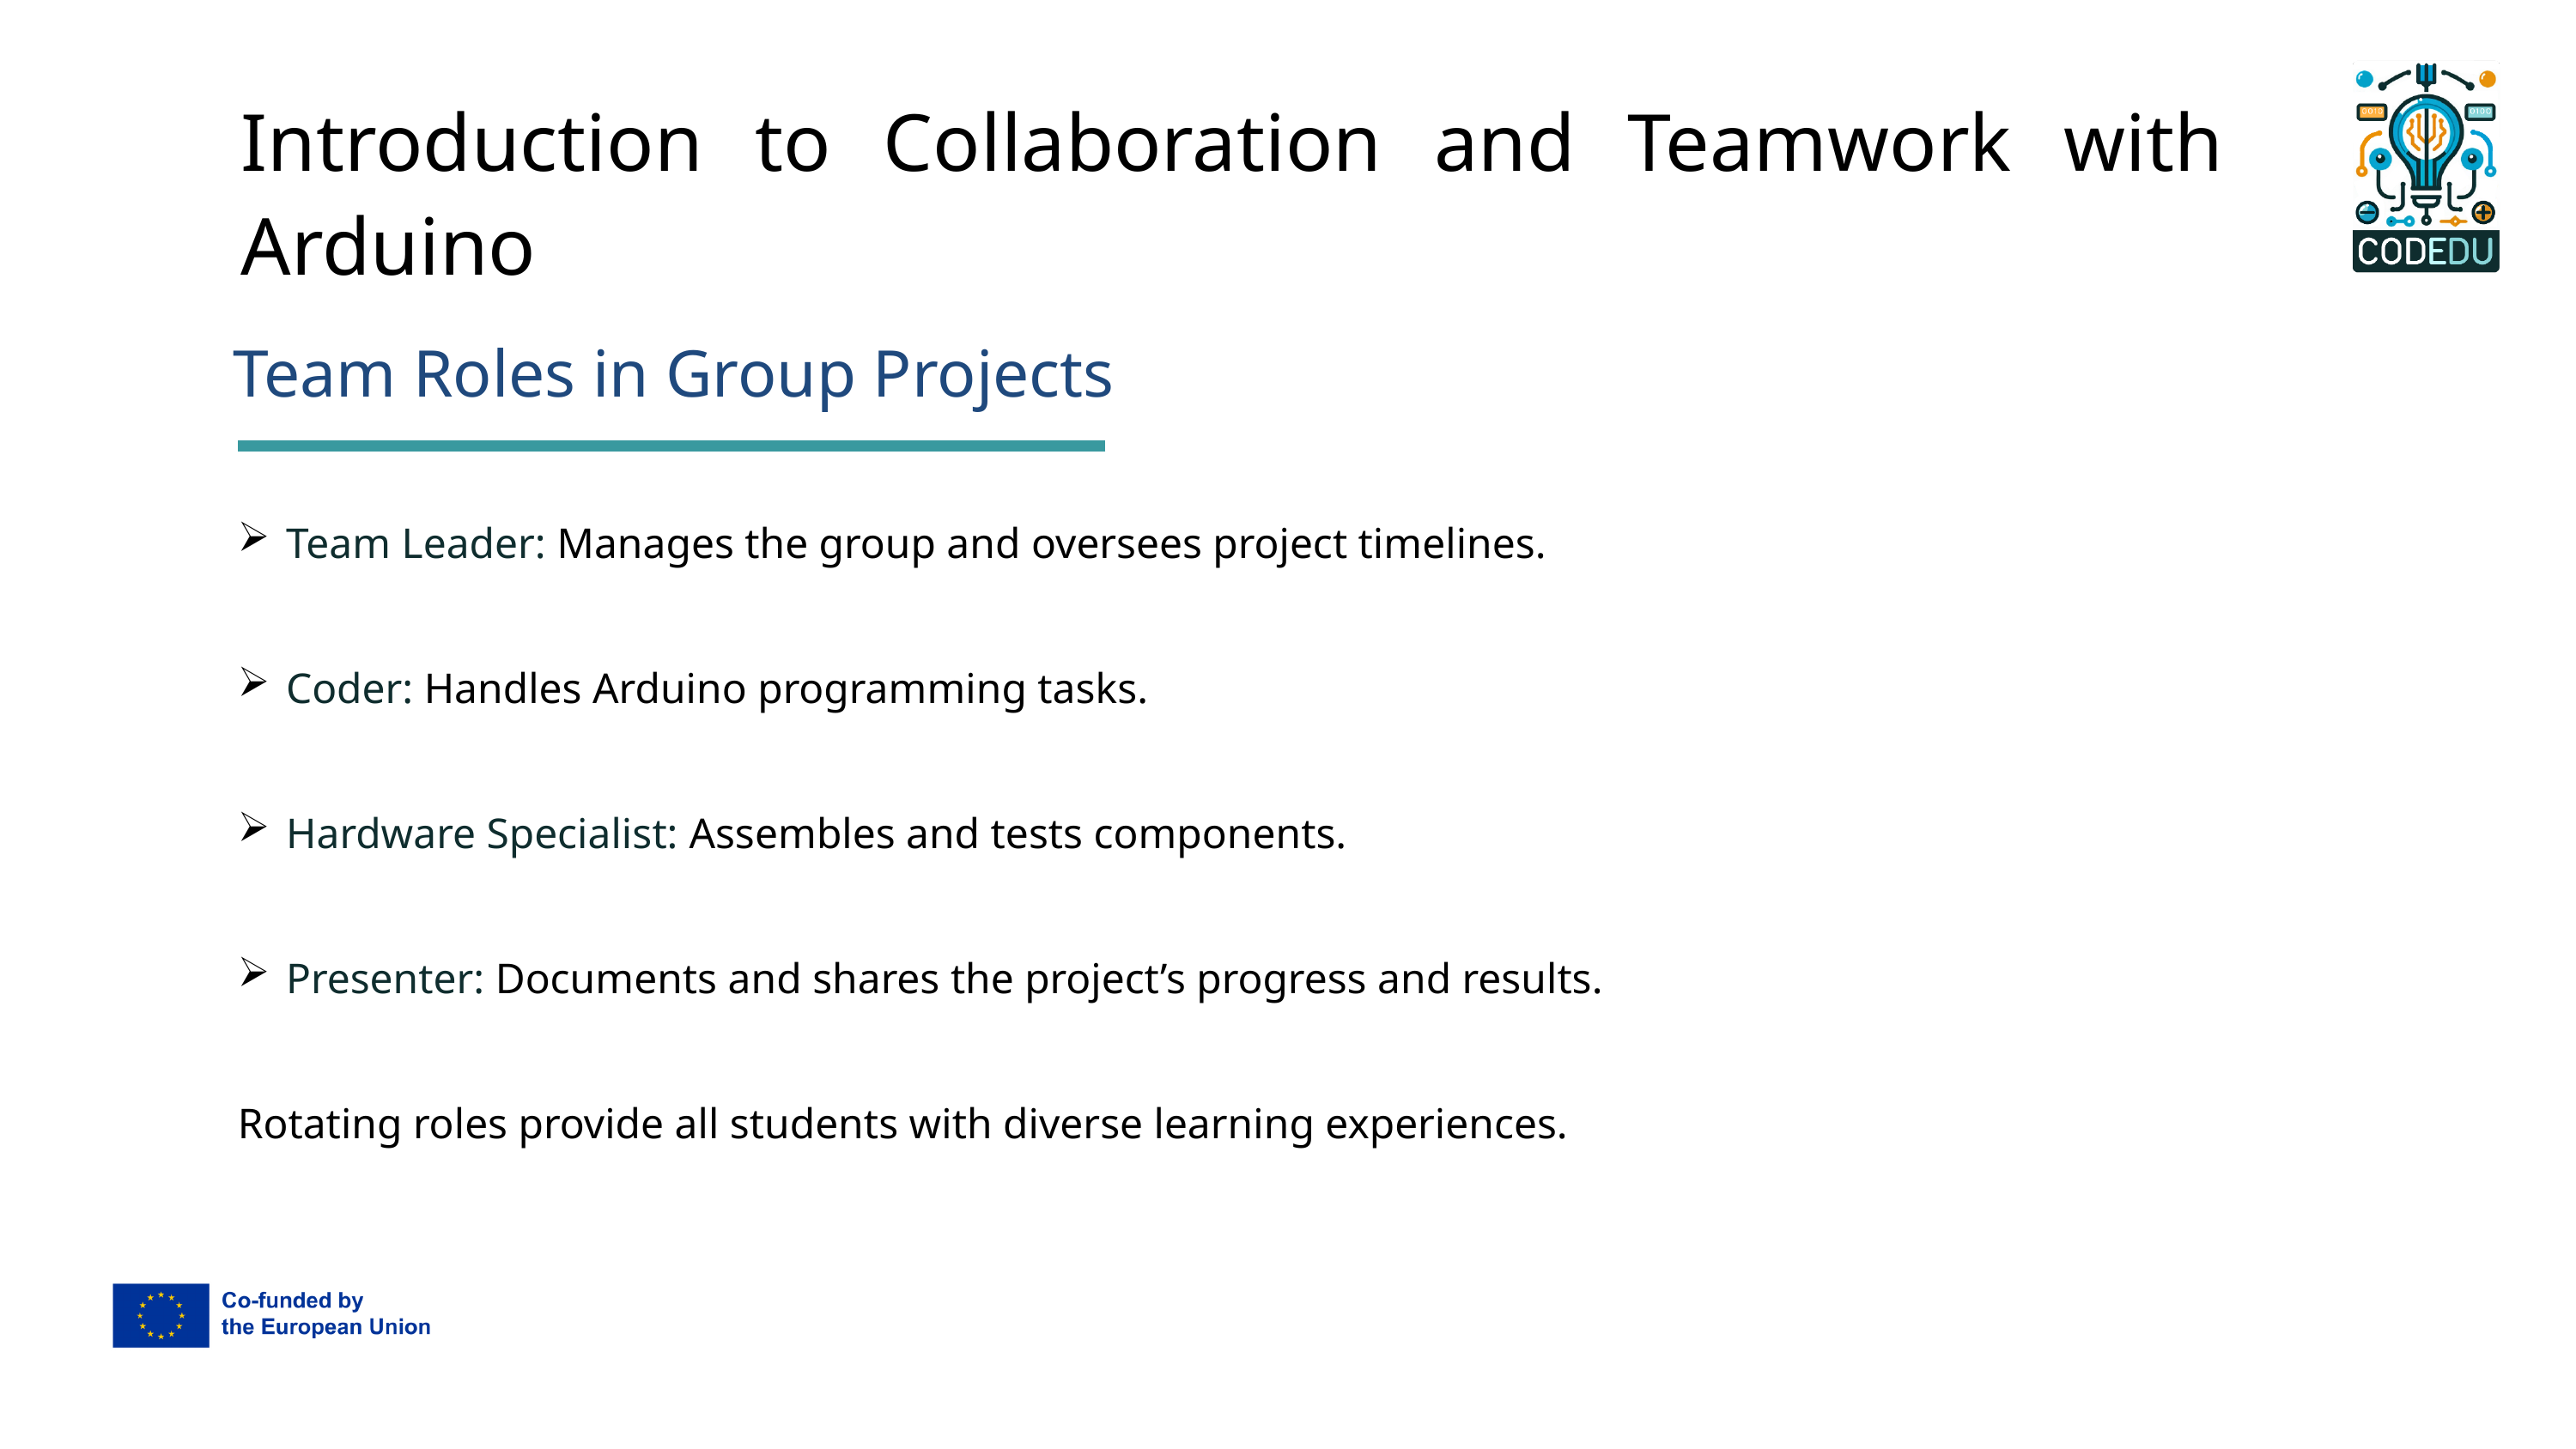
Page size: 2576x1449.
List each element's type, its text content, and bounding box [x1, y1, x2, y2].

text_box Team Roles in Group Projects [233, 296, 2387, 410]
text_box [107, 1278, 443, 1353]
text_box Team Leader: Manages the group and oversees project timelines. Coder: Handles Arduino programming tasks. Hardware Specialist: Assembles and tests components. Presenter: Documents and shares the project’s progress and results. Rotating roles provide all students with diverse learning experiences. [237, 494, 2382, 724]
text_box Introduction to Collaboration and Teamwork with Arduino [240, 82, 2217, 291]
picture [2221, 0, 2576, 395]
text_box Team Leader: Manages the group and oversees project timelines. Coder: Handles Arduino programming tasks. Hardware Specialist: Assembles and tests components. Presenter: Documents and shares the project’s progress and results. Rotating roles provide all students with diverse learning experiences. [237, 724, 2382, 1147]
